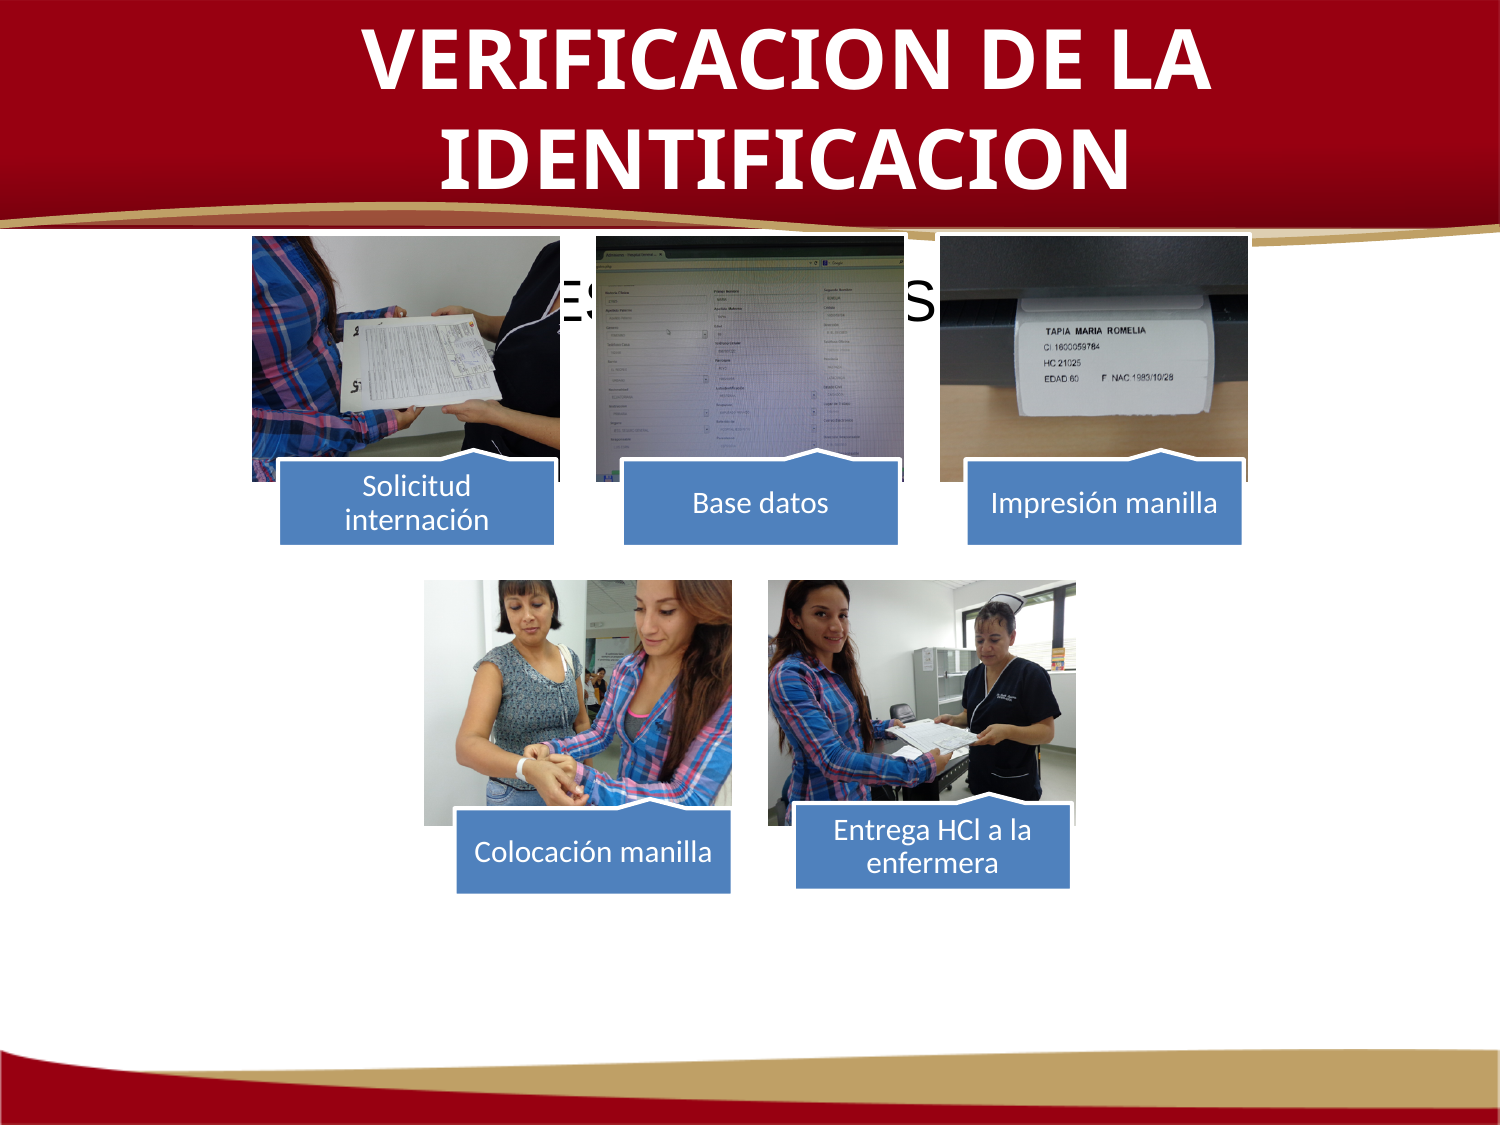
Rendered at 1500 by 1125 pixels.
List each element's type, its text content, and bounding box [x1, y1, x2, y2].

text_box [249, 228, 1251, 897]
text_box VERIFICACION DE LA IDENTIFICACION [112, 30, 1463, 181]
picture [0, 1049, 1500, 1125]
picture [7, 225, 738, 229]
picture [0, 0, 1500, 227]
